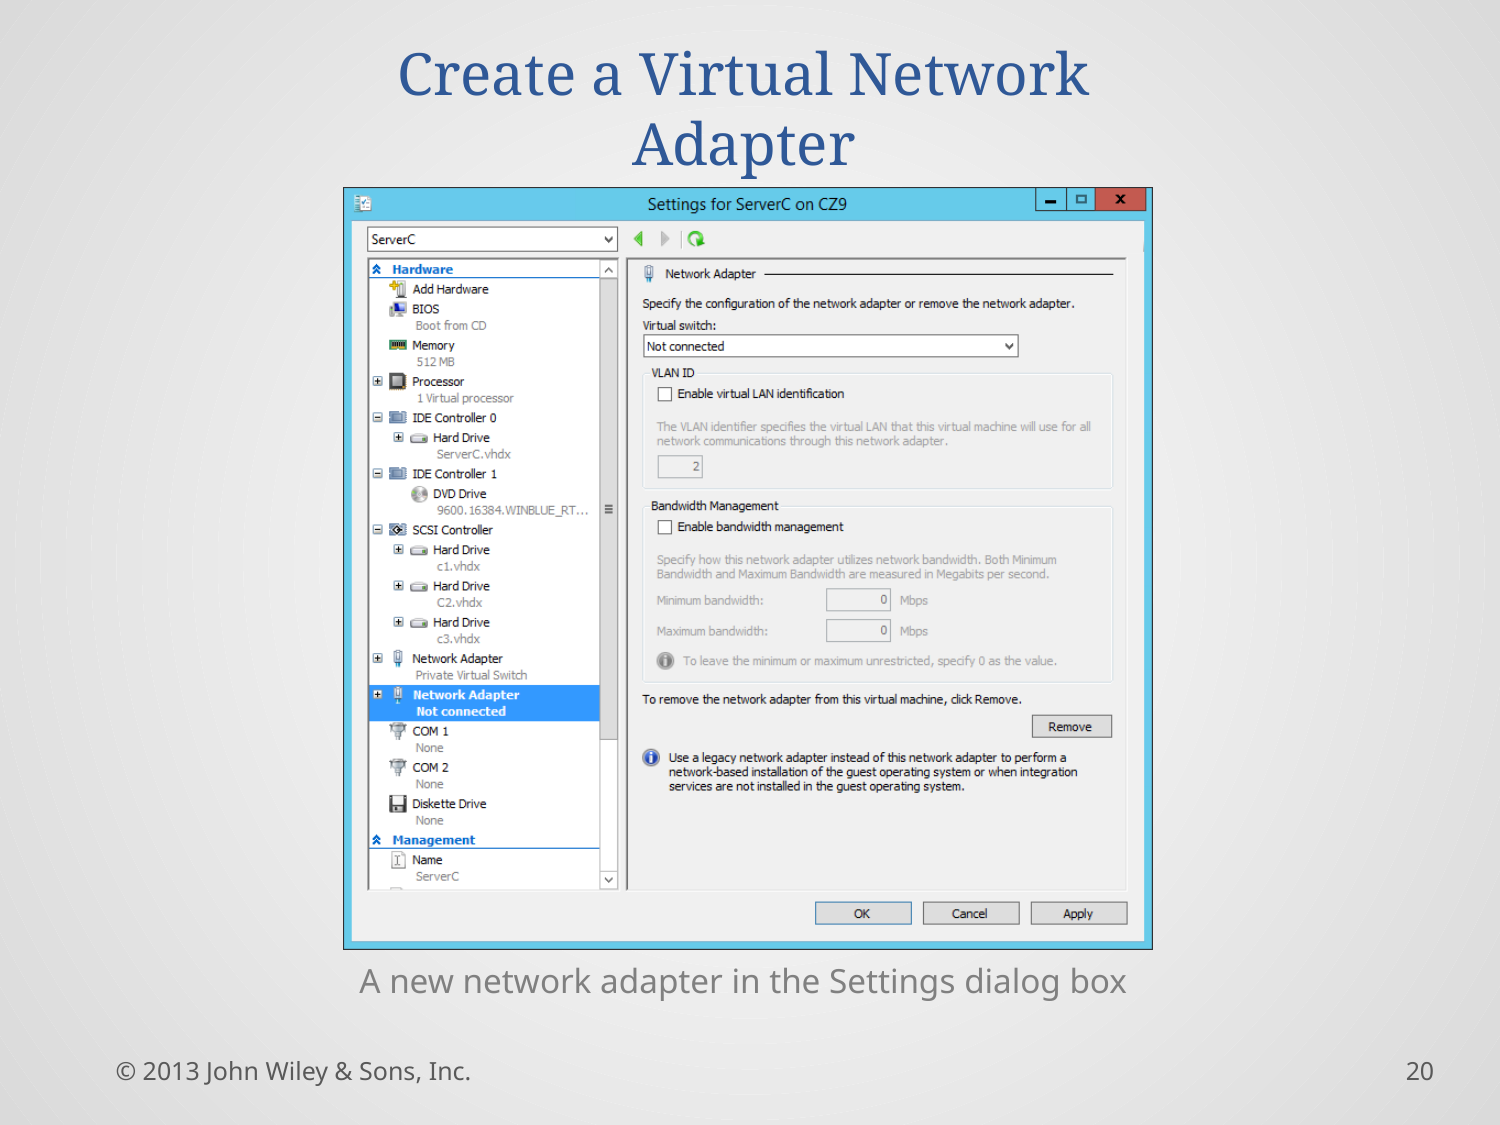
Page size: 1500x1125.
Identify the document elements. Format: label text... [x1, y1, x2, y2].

picture [343, 187, 1153, 951]
title Create a Virtual Network Adapter [275, 37, 1213, 185]
slide_number 20 [1401, 1042, 1494, 1103]
footer © 2013 John Wiley & Sons, Inc. [108, 1042, 576, 1103]
list A new network adapter in the Settings dialog box [275, 953, 1213, 1041]
